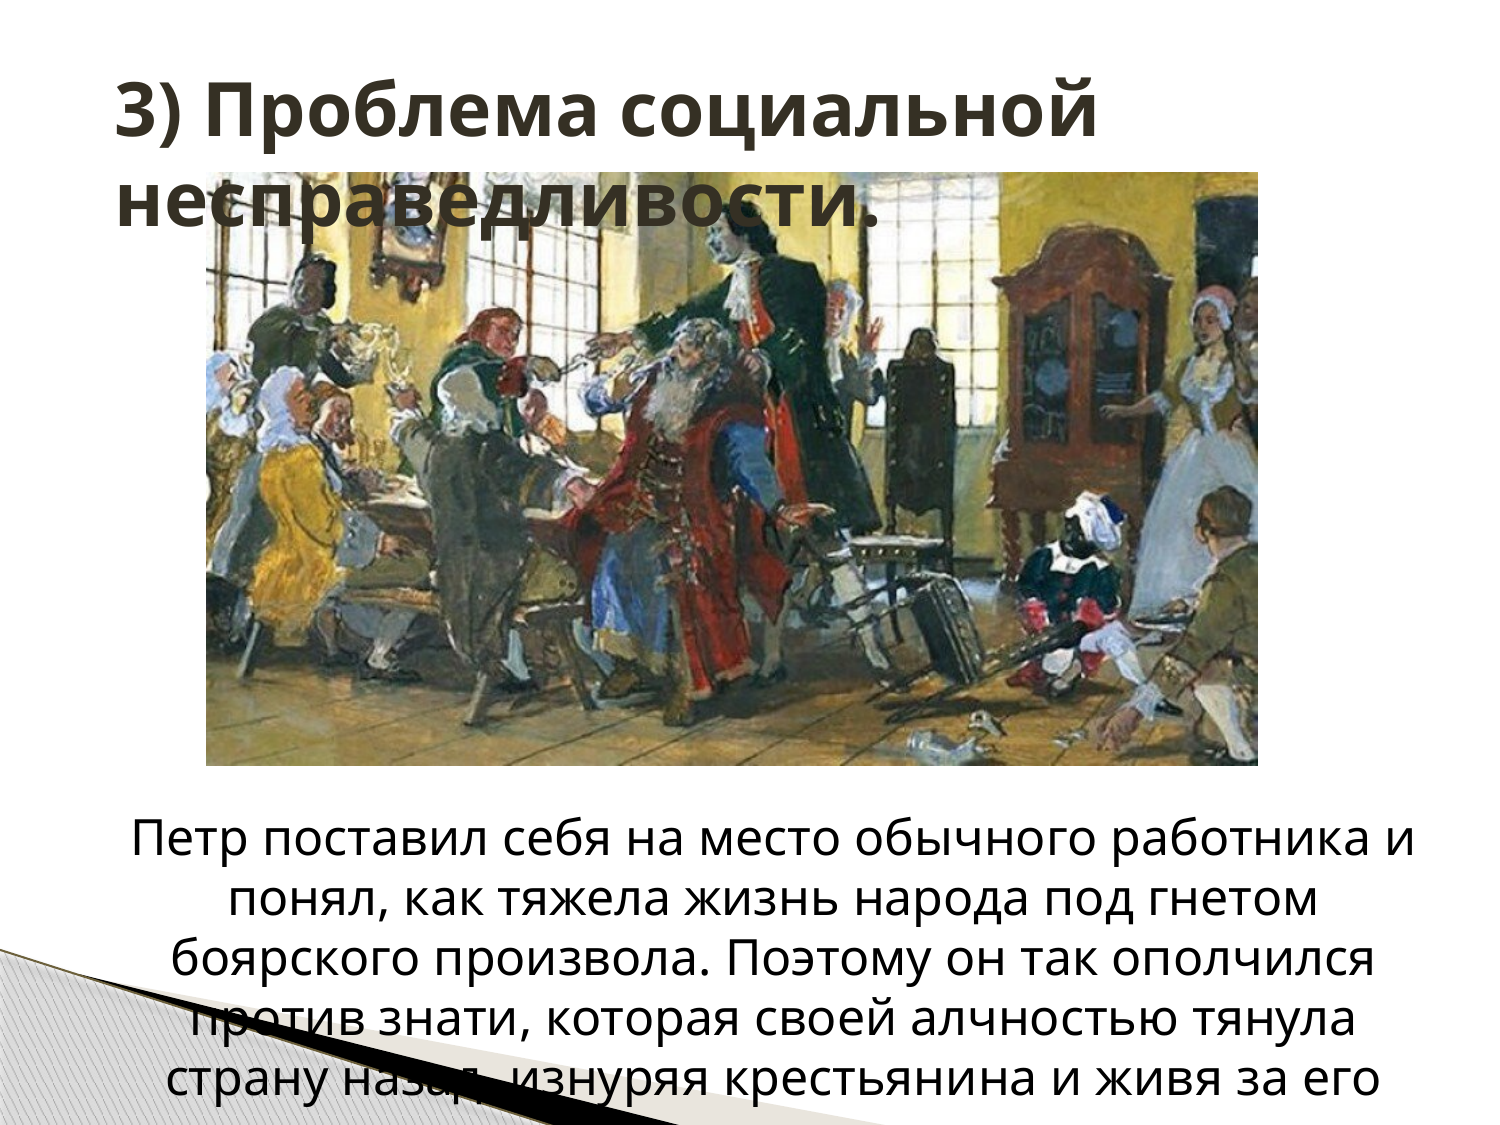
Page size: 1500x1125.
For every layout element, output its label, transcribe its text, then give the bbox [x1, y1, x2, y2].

text_box 3) Проблема социальной несправедливости. [100, 54, 1423, 250]
text_box Петр поставил себя на место обычного работника и понял, как тяжела жизнь народа под гнетом боярского произвола. Поэтому он так ополчился против знати, которая своей алчностью тянула страну назад, изнуряя крестьянина и живя за его счет. [100, 798, 1447, 1125]
picture [206, 172, 1259, 766]
